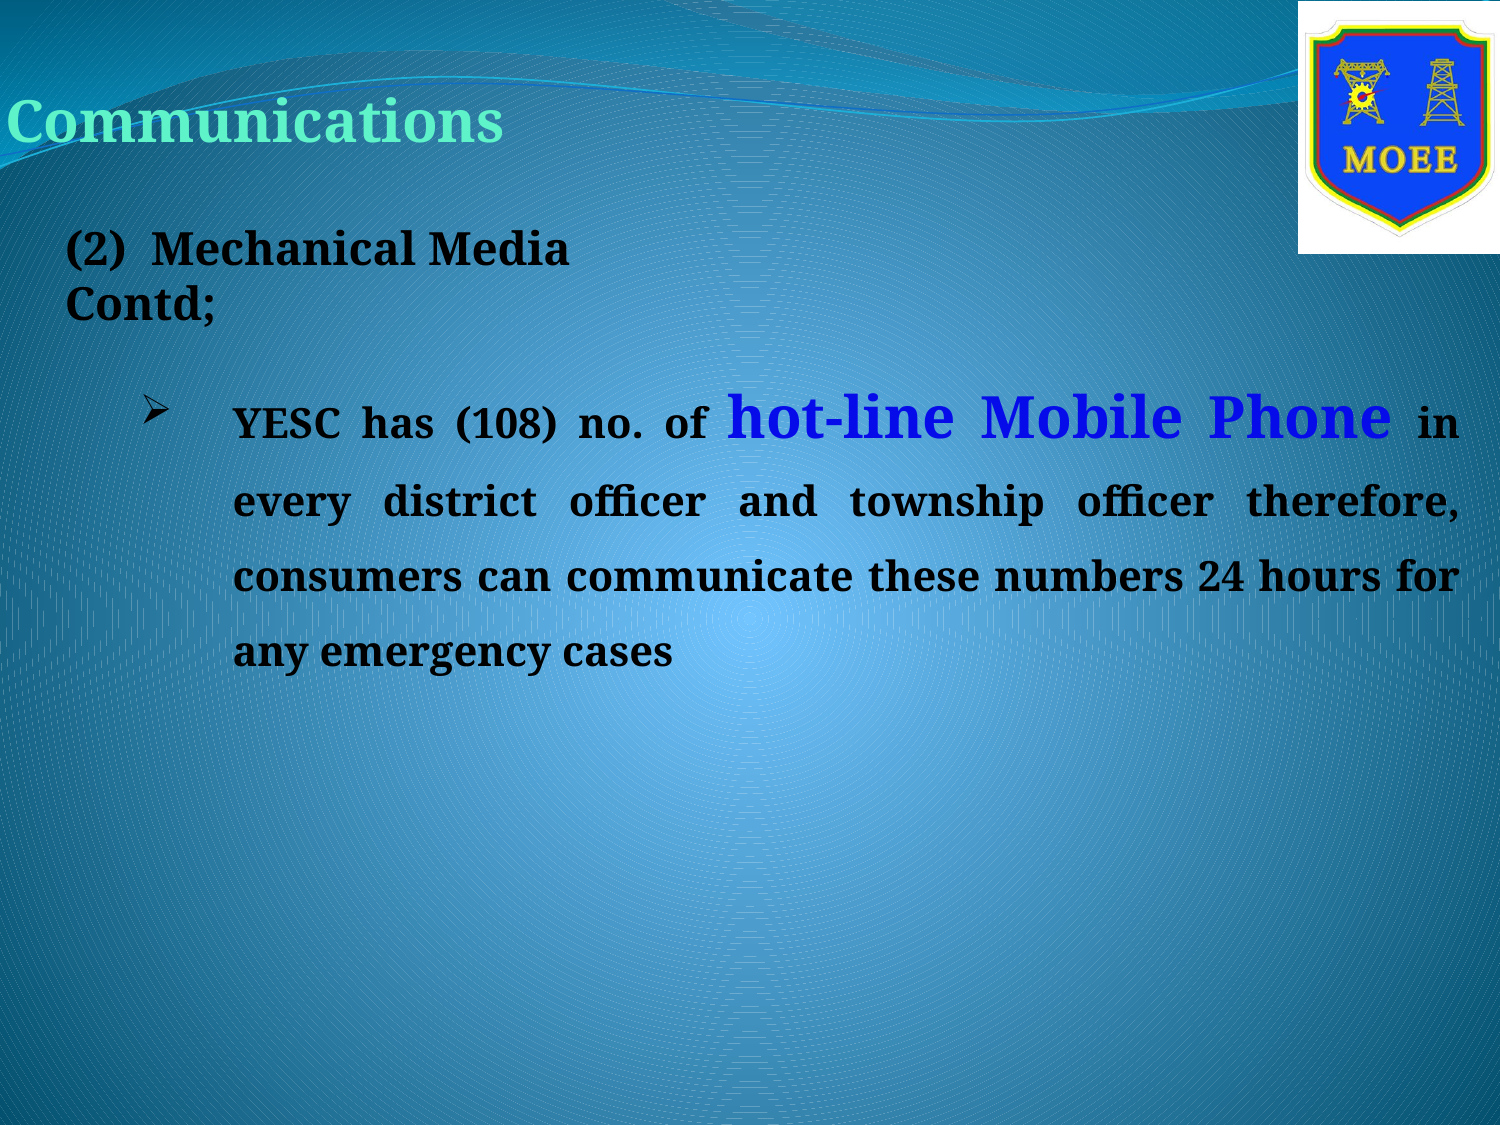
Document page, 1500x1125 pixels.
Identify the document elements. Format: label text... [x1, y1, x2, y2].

text_box Communications [0, 76, 521, 162]
text_box (2) Mechanical Media Contd; [49, 212, 713, 338]
picture [1298, 1, 1500, 254]
text_box YESC has (108) no. of hot-line Mobile Phone in every district officer and township officer therefore, consumers can communicate these numbers 24 hours for any emergency cases [124, 337, 1475, 683]
